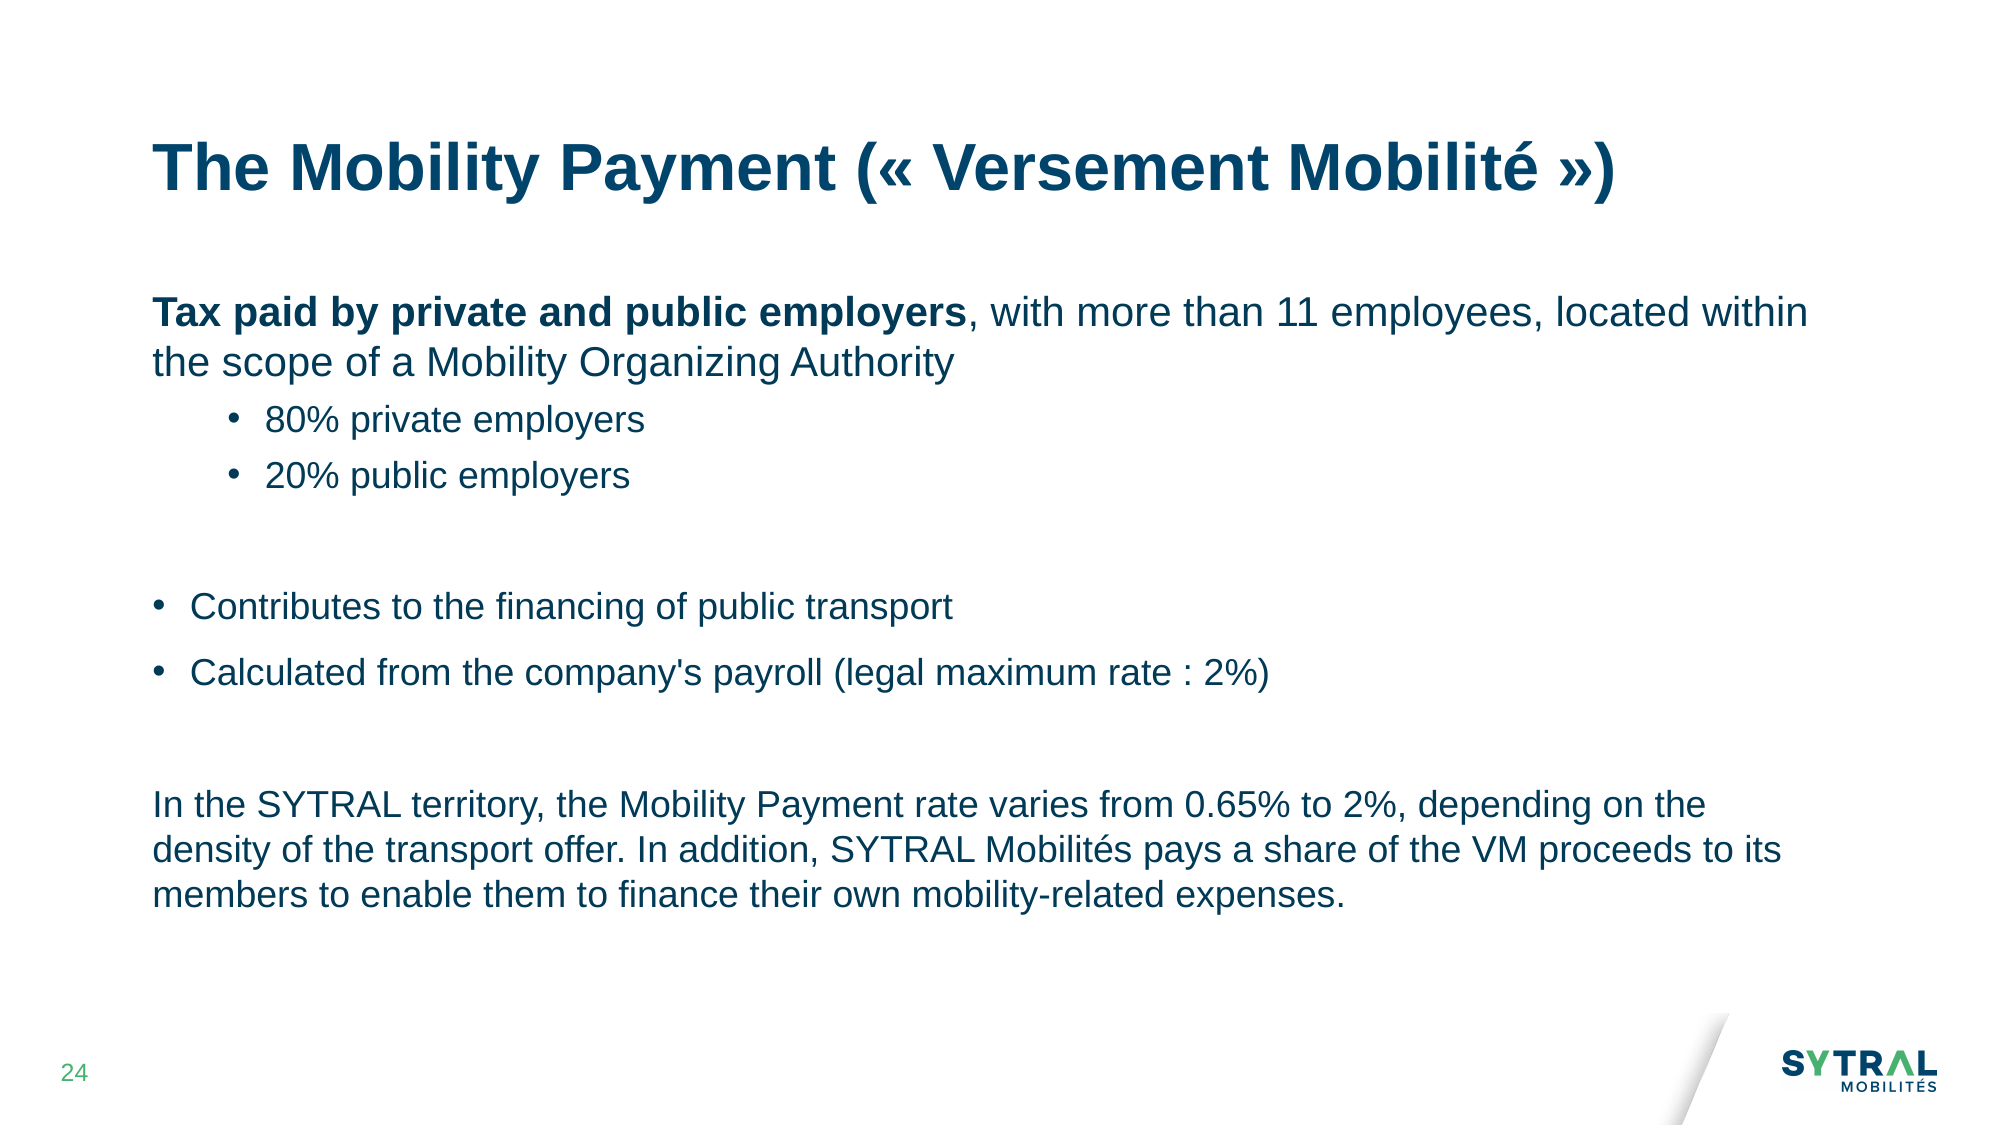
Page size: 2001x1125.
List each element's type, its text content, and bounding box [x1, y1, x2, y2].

text_box 24 [45, 1041, 130, 1101]
title The Mobility Payment (« Versement Mobilité ») [137, 59, 1863, 278]
list Tax paid by private and public employers, with more than 11 employees, located within the scope of a Mobility Organizing Authority 80% private employers​ 20% public employers​ Contributes to the financing of public transport Calculated from the company's payroll (legal maximum rate : 2%) In the SYTRAL territory, the Mobility Payment rate varies from 0.65% to 2%, depending on the density of the transport offer. In addition, SYTRAL Mobilités pays a share of the VM proceeds to its members to enable them to finance their own mobility-related expenses. [137, 277, 1839, 990]
picture [1584, 1013, 2001, 1125]
